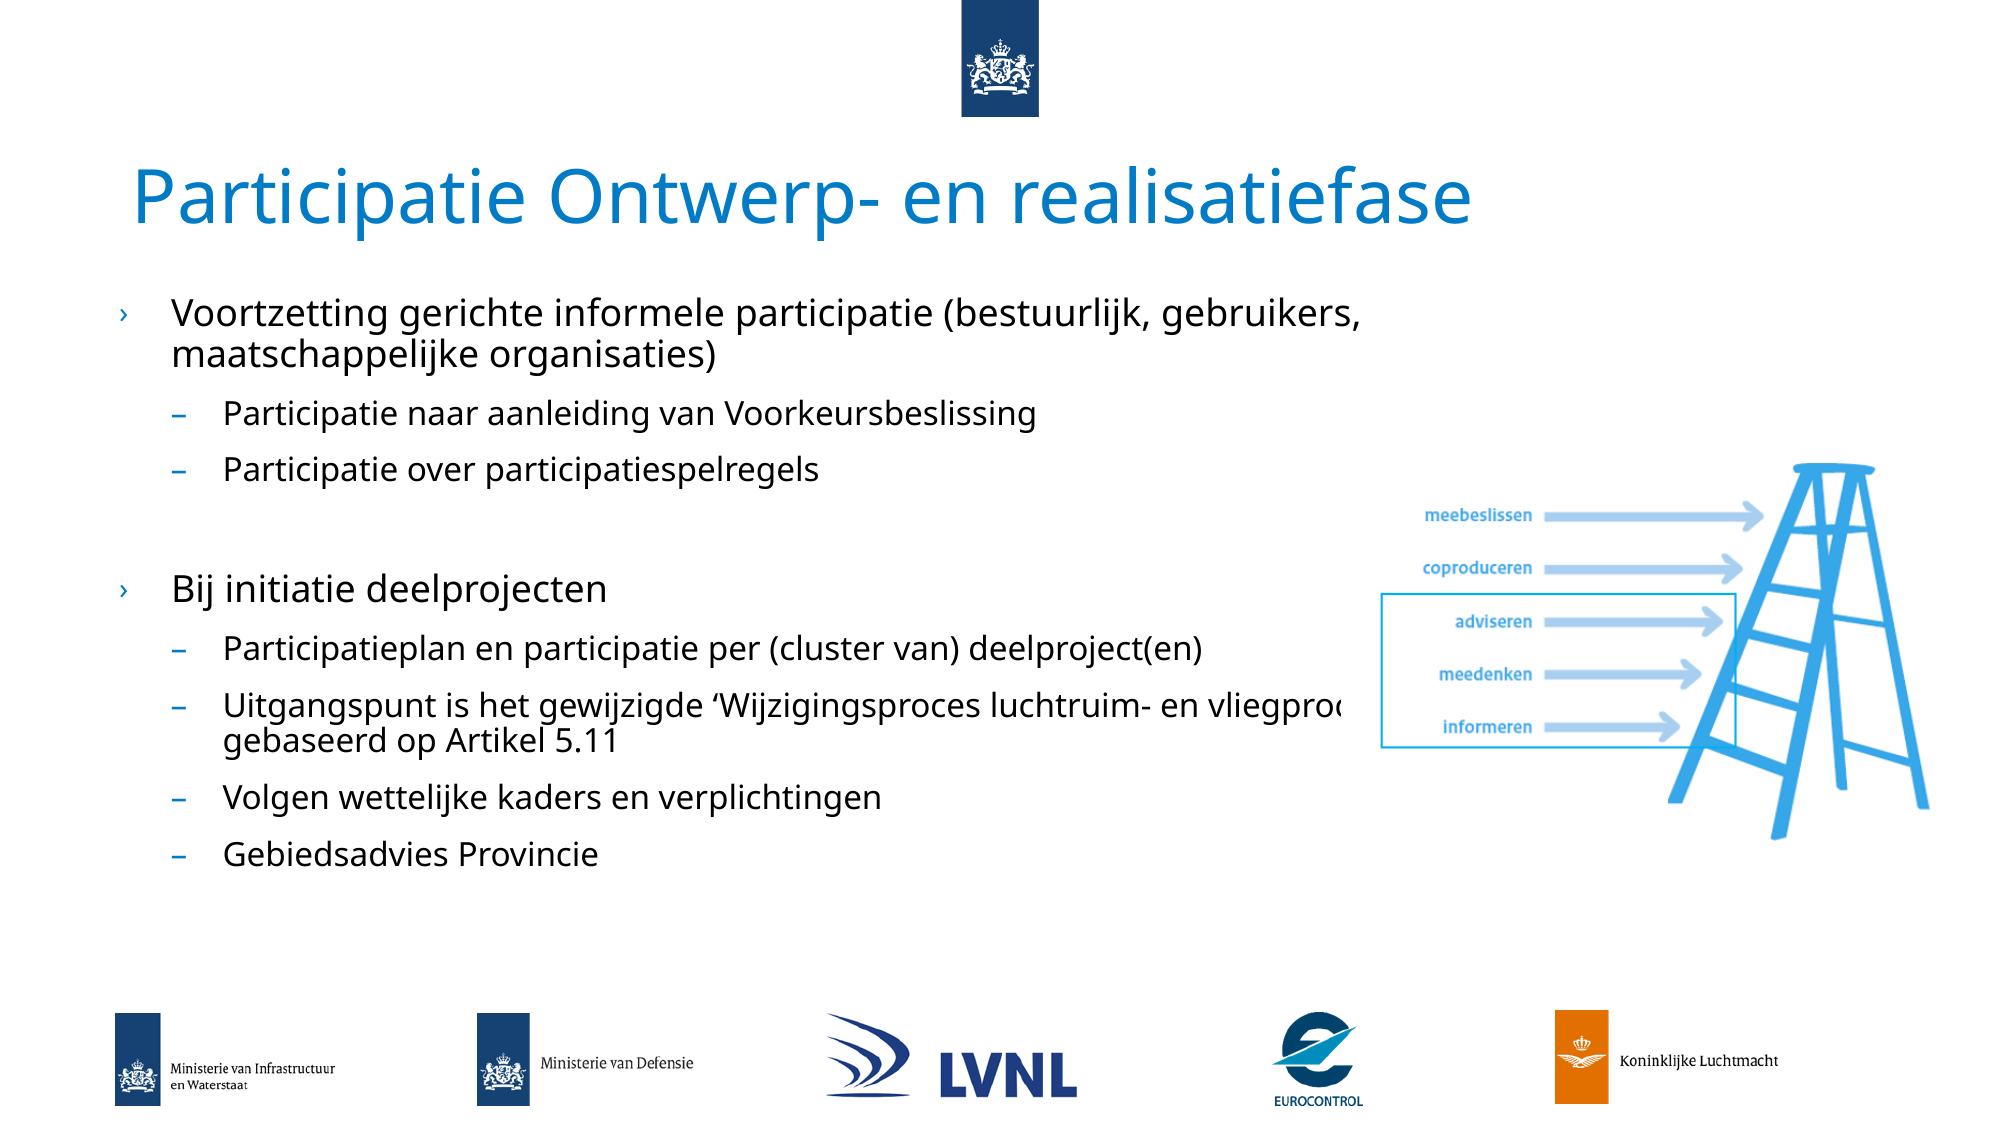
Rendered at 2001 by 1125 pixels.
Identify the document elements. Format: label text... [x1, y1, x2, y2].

title Participatie Ontwerp- en realisatiefase [116, 91, 1909, 248]
list Voortzetting gerichte informele participatie (bestuurlijk, gebruikers, maatschappelijke organisaties) Participatie naar aanleiding van Voorkeursbeslissing Participatie over participatiespelregels Bij initiatie deelprojecten Participatieplan en participatie per (cluster van) deelproject(en) Uitgangspunt is het gewijzigde ‘Wijzigingsproces luchtruim- en vliegprocedures’ gebaseerd op Artikel 5.11 Volgen wettelijke kaders en verplichtingen Gebiedsadvies Provincie [104, 287, 1566, 943]
picture [1341, 447, 1950, 858]
picture [924, 0, 1075, 91]
picture [103, 1002, 1798, 1112]
